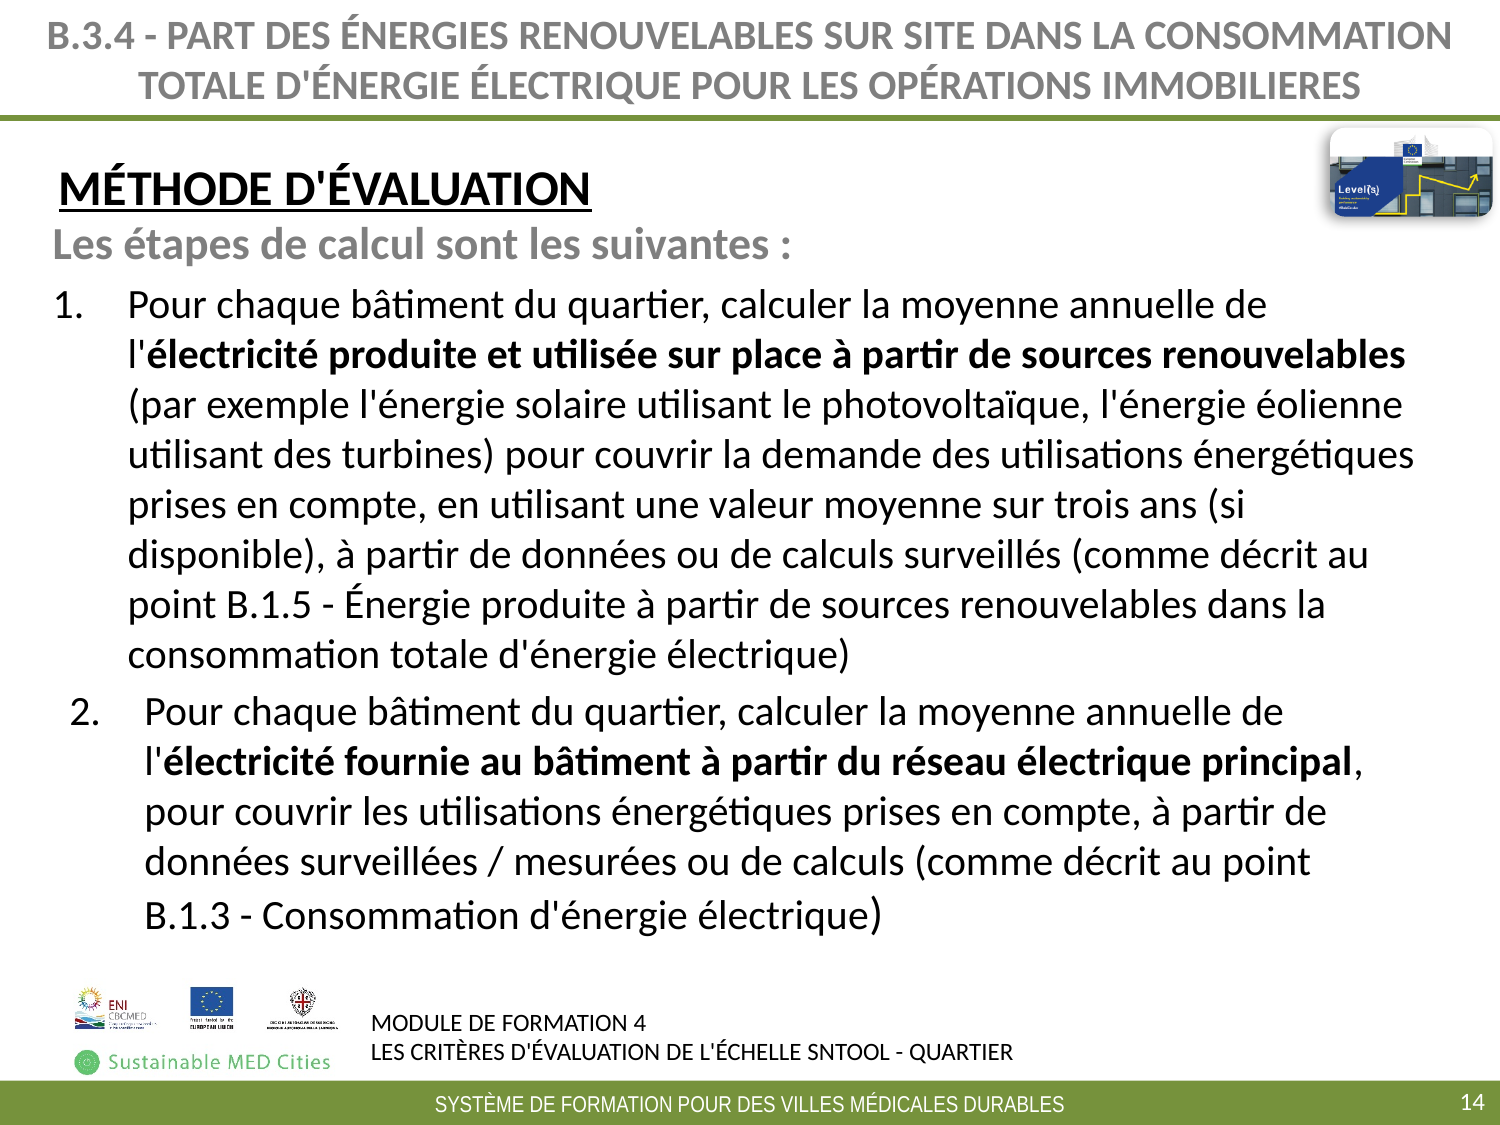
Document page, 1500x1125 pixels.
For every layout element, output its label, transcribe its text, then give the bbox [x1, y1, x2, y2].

text_box Les étapes de calcul sont les suivantes : Pour chaque bâtiment du quartier, calculer la moyenne annuelle de l'électricité produite et utilisée sur place à partir de sources renouvelables (par exemple l'énergie solaire utilisant le photovoltaïque, l'énergie éolienne utilisant des turbines) pour couvrir la demande des utilisations énergétiques prises en compte, en utilisant une valeur moyenne sur trois ans (si disponible), à partir de données ou de calculs surveillés (comme décrit au point B.1.5 - Énergie produite à partir de sources renouvelables dans la consommation totale d'énergie électrique) [37, 206, 1437, 481]
slide_number ‹#› [1149, 1078, 1500, 1123]
title B.3.4 - PART DES ÉNERGIES RENOUVELABLES SUR SITE DANS LA CONSOMMATION TOTALE D'ÉNERGIE ÉLECTRIQUE POUR LES OPÉRATIONS IMMOBILIERES [0, 0, 1500, 117]
picture [1329, 127, 1493, 217]
text_box Pour chaque bâtiment du quartier, calculer la moyenne annuelle de l'électricité fournie au bâtiment à partir du réseau électrique principal, pour couvrir les utilisations énergétiques prises en compte, à partir de données surveillées / mesurées ou de calculs (comme décrit au point B.1.3 - Consommation d'énergie électrique) [54, 675, 1423, 946]
text_box MÉTHODE D'ÉVALUATION [43, 147, 1331, 235]
picture [62, 978, 356, 1080]
